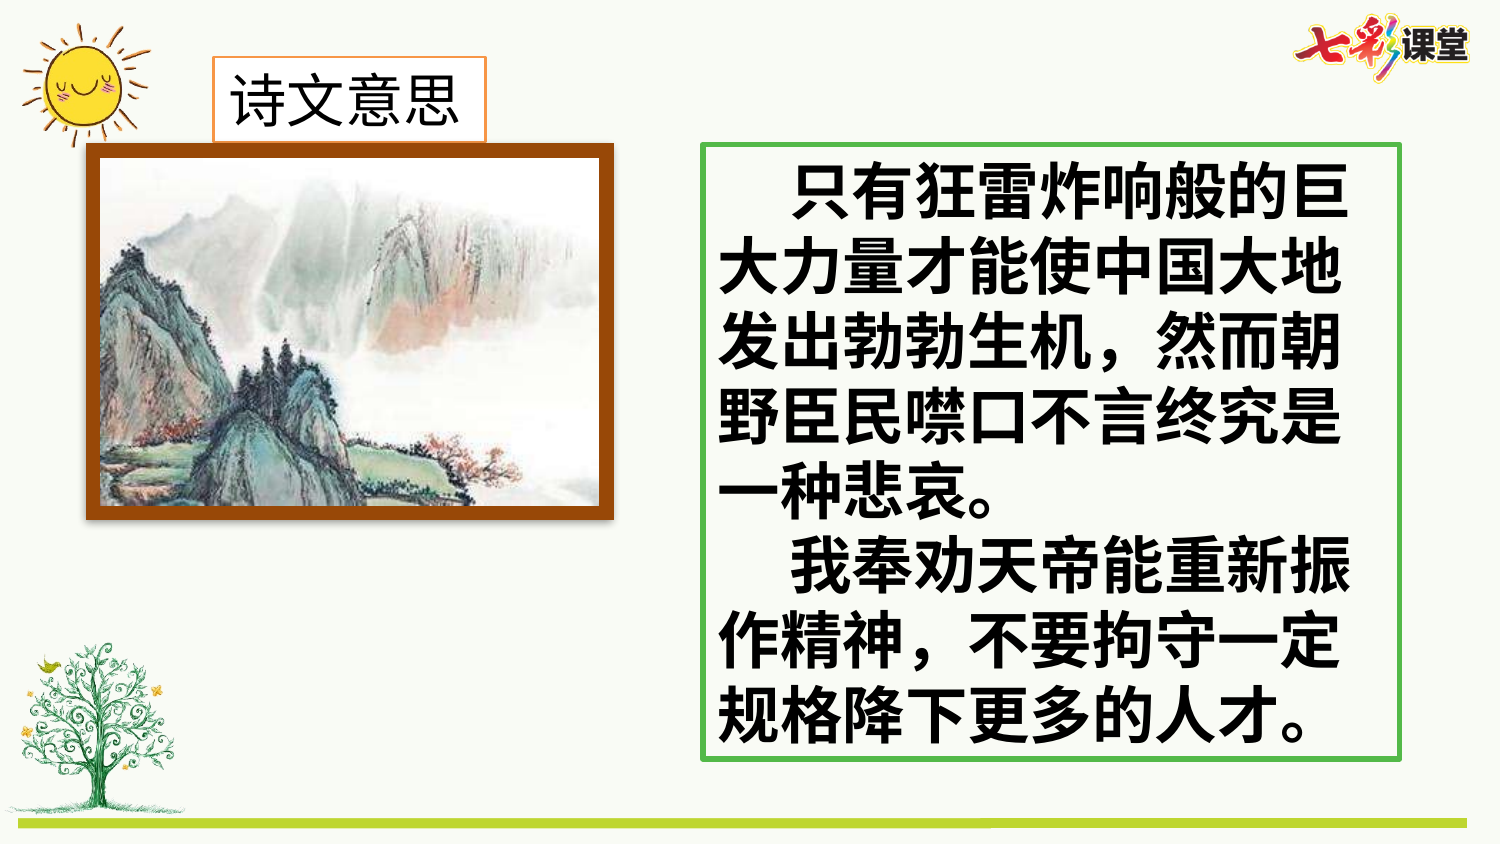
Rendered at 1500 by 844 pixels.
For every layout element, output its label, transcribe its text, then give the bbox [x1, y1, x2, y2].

text_box 只有狂雷炸响般的巨大力量才能使中国大地发出勃勃生机，然而朝野臣民噤口不言终究是一种悲哀。 我奉劝天帝能重新振作精神，不要拘守一定规格降下更多的人才。 [702, 144, 1400, 759]
picture [99, 157, 600, 507]
picture [0, 608, 1467, 844]
picture [0, 0, 173, 172]
text_box 诗文意思 [212, 56, 487, 141]
picture [1291, 9, 1472, 87]
